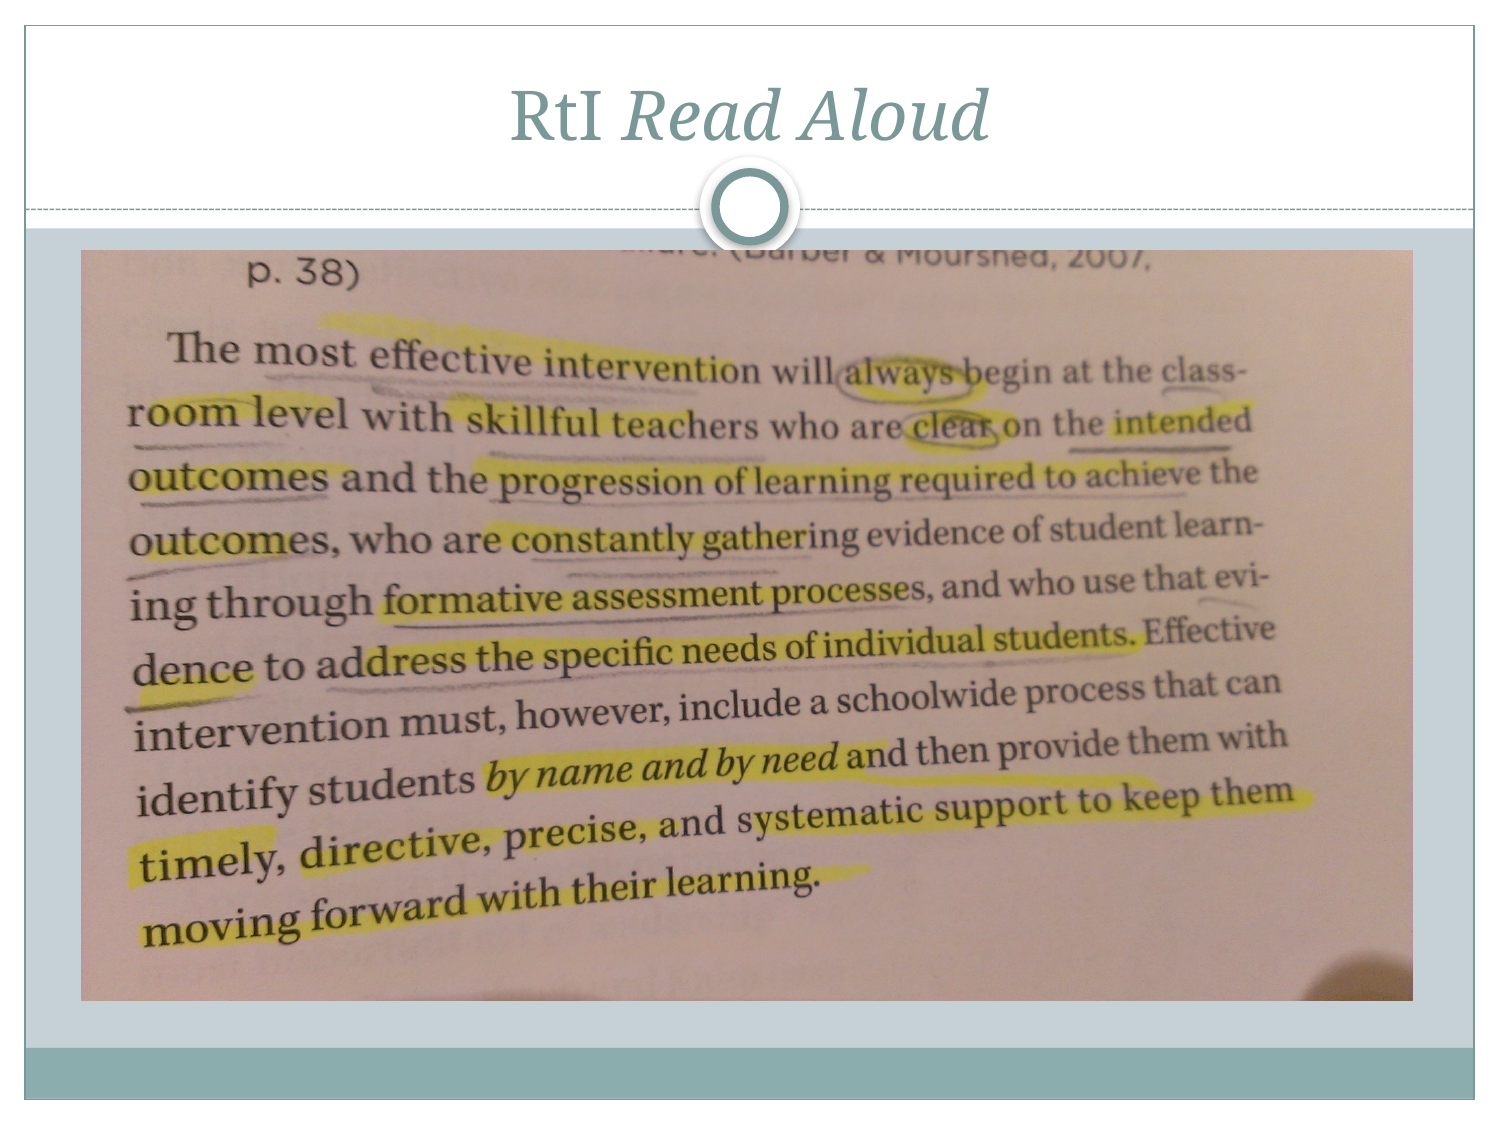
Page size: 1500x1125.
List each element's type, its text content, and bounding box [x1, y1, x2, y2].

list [81, 250, 1413, 1001]
title RtI Read Aloud [49, 37, 1450, 162]
